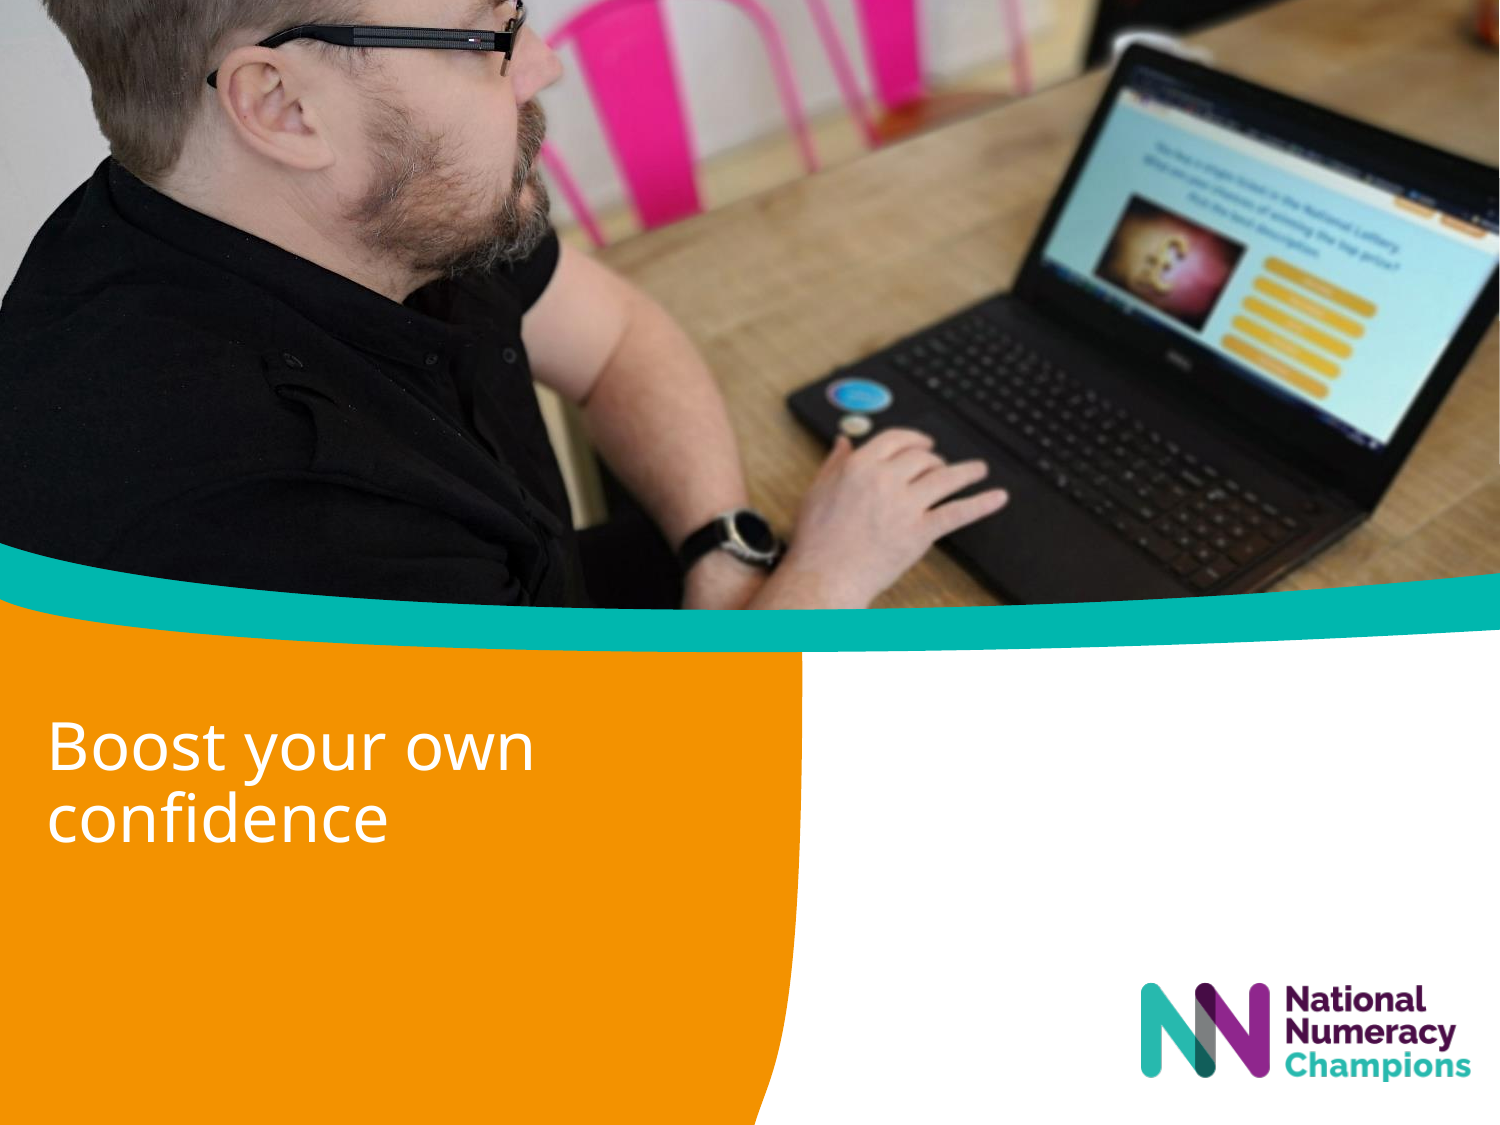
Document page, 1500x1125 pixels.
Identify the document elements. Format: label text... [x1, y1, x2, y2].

list Boost your own confidence [31, 705, 767, 896]
picture [0, 0, 1500, 611]
